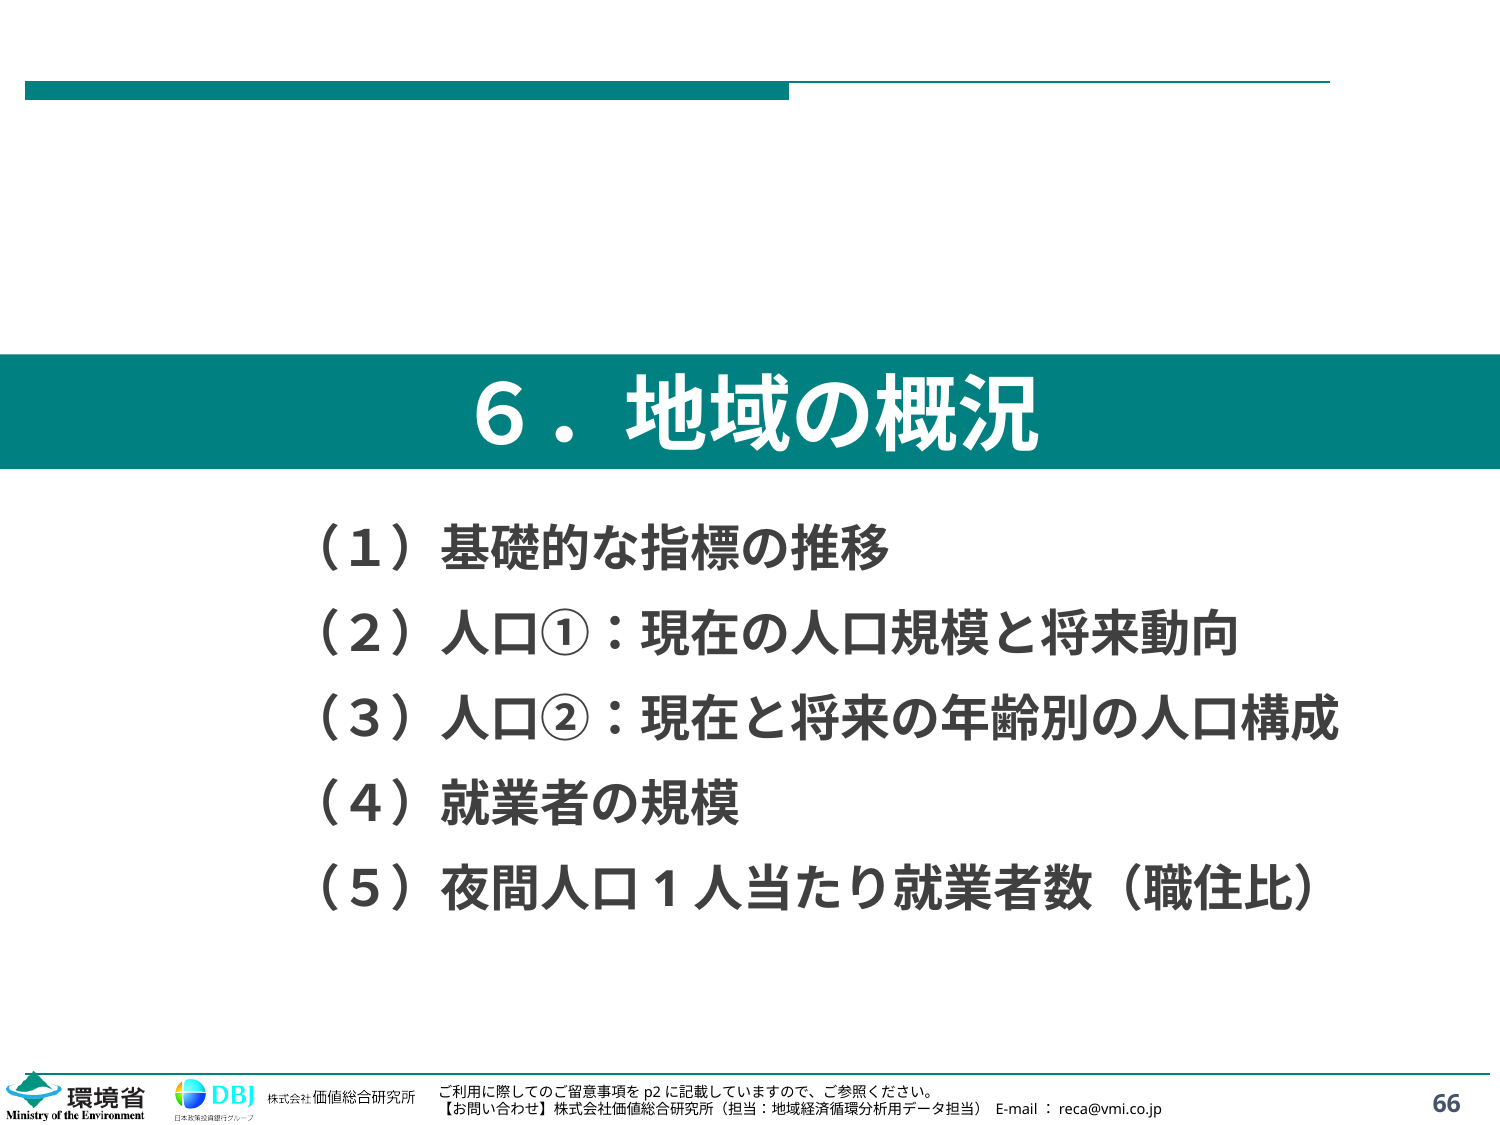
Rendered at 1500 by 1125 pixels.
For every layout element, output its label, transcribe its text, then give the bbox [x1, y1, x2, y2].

text_box ご利用に際してのご留意事項をp2に記載していますので、ご参照ください。 【お問い合わせ】株式会社価値総合研究所（担当：地域経済循環分析用データ担当） E-mail：reca@vmi.co.jp [423, 1075, 1188, 1125]
slide_number 66 [1393, 1079, 1500, 1122]
picture [171, 1075, 419, 1125]
picture [2, 1071, 148, 1125]
text_box （１）基礎的な指標の推移 （２）人口①：現在の人口規模と将来動向 （３）人口②：現在と将来の年齢別の人口構成 （４）就業者の規模 （５）夜間人口1人当たり就業者数（職住比） [290, 505, 1413, 928]
text_box ６．地域の概況 [0, 354, 1500, 470]
